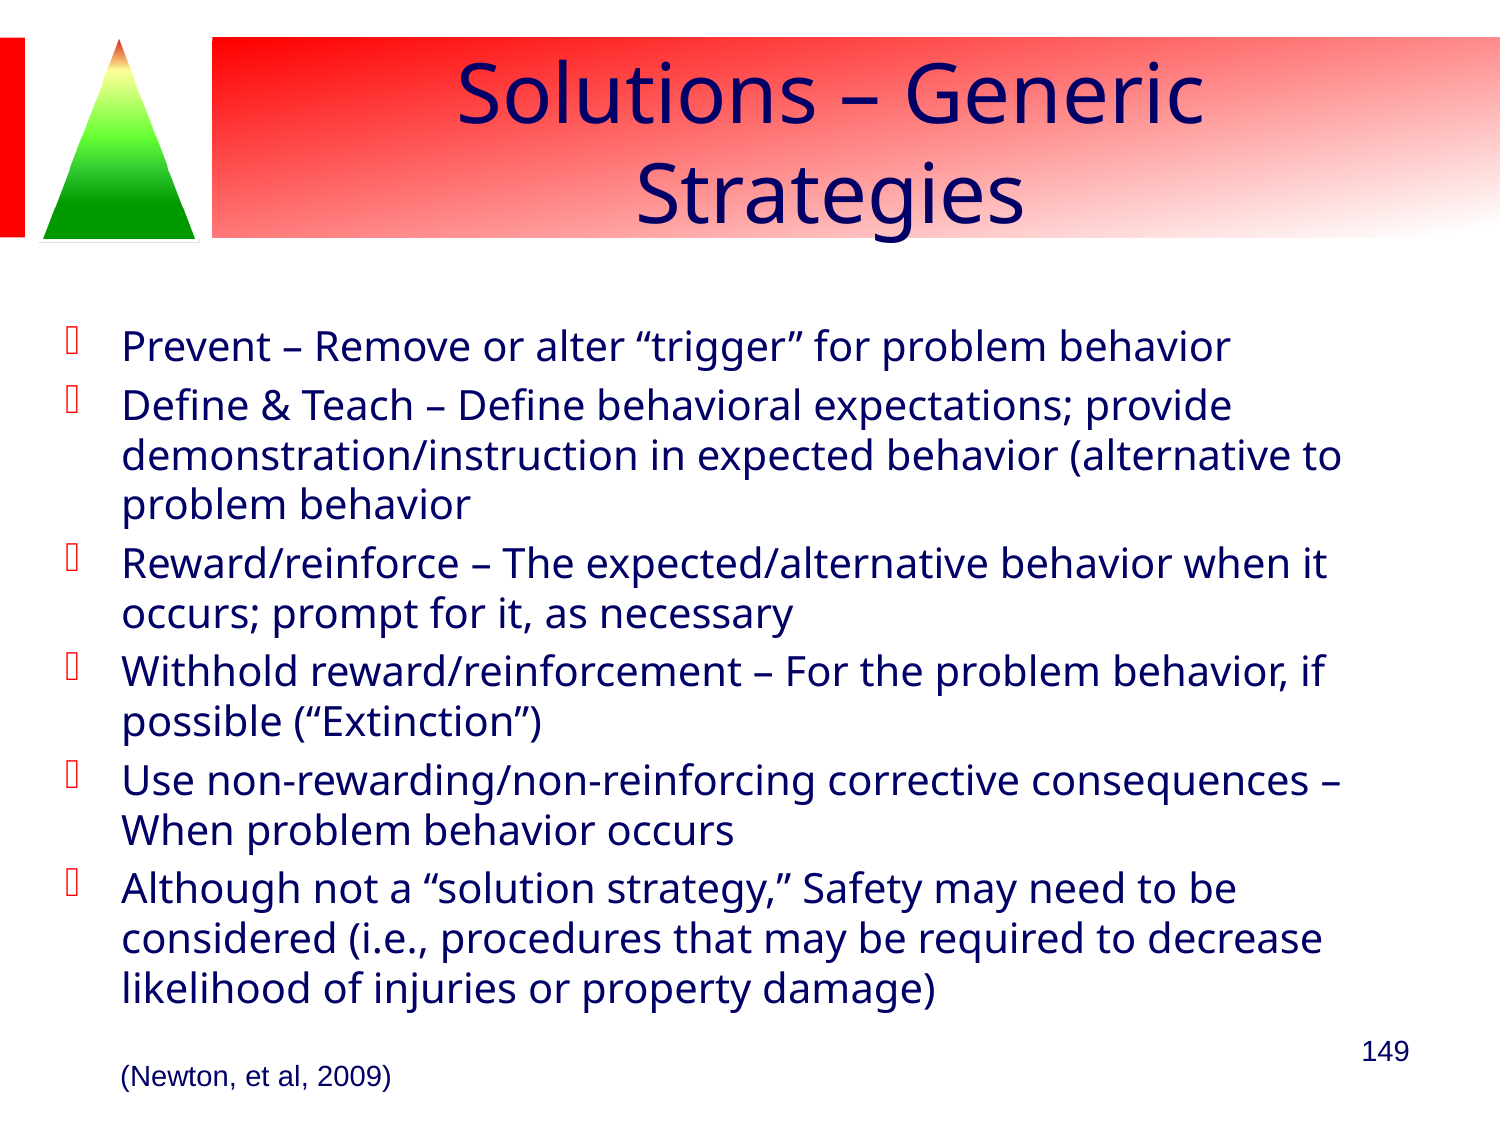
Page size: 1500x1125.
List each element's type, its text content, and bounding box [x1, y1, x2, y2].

list Prevent – Remove or alter “trigger” for problem behavior Define & Teach – Define behavioral expectations; provide demonstration/instruction in expected behavior (alternative to problem behavior Reward/reinforce – The expected/alternative behavior when it occurs; prompt for it, as necessary Withhold reward/reinforcement – For the problem behavior, if possible (“Extinction”) Use non-rewarding/non-reinforcing corrective consequences – When problem behavior occurs Although not a “solution strategy,” Safety may need to be considered (i.e., procedures that may be required to decrease likelihood of injuries or property damage) [49, 312, 1426, 1006]
footer (Newton, et al, 2009) [49, 1049, 463, 1088]
slide_number 149 [1074, 1024, 1426, 1103]
title Solutions – Generic Strategies [237, 37, 1426, 243]
picture [37, 30, 200, 243]
